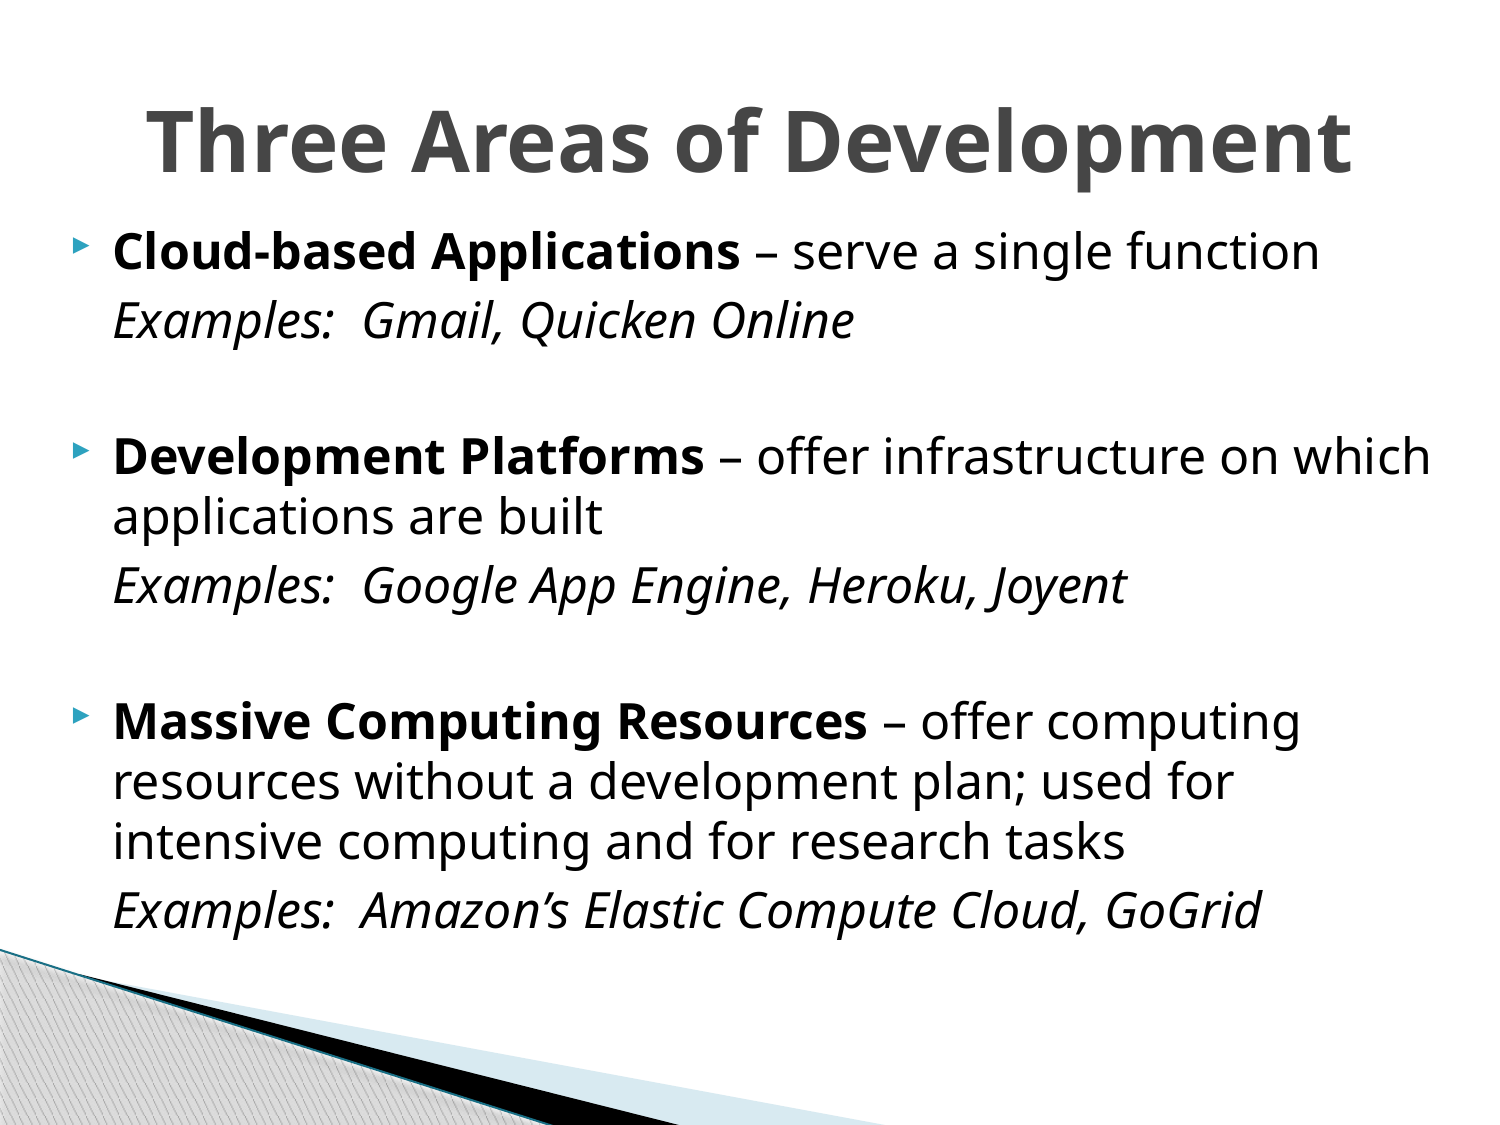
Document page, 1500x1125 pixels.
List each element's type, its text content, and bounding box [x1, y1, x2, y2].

title Three Areas of Development [75, 45, 1425, 233]
list Cloud-based Applications – serve a single function Examples: Gmail, Quicken Online Development Platforms – offer infrastructure on which applications are built Examples: Google App Engine, Heroku, Joyent Massive Computing Resources – offer computing resources without a development plan; used for intensive computing and for research tasks Examples: Amazon’s Elastic Compute Cloud, GoGrid [37, 212, 1463, 986]
